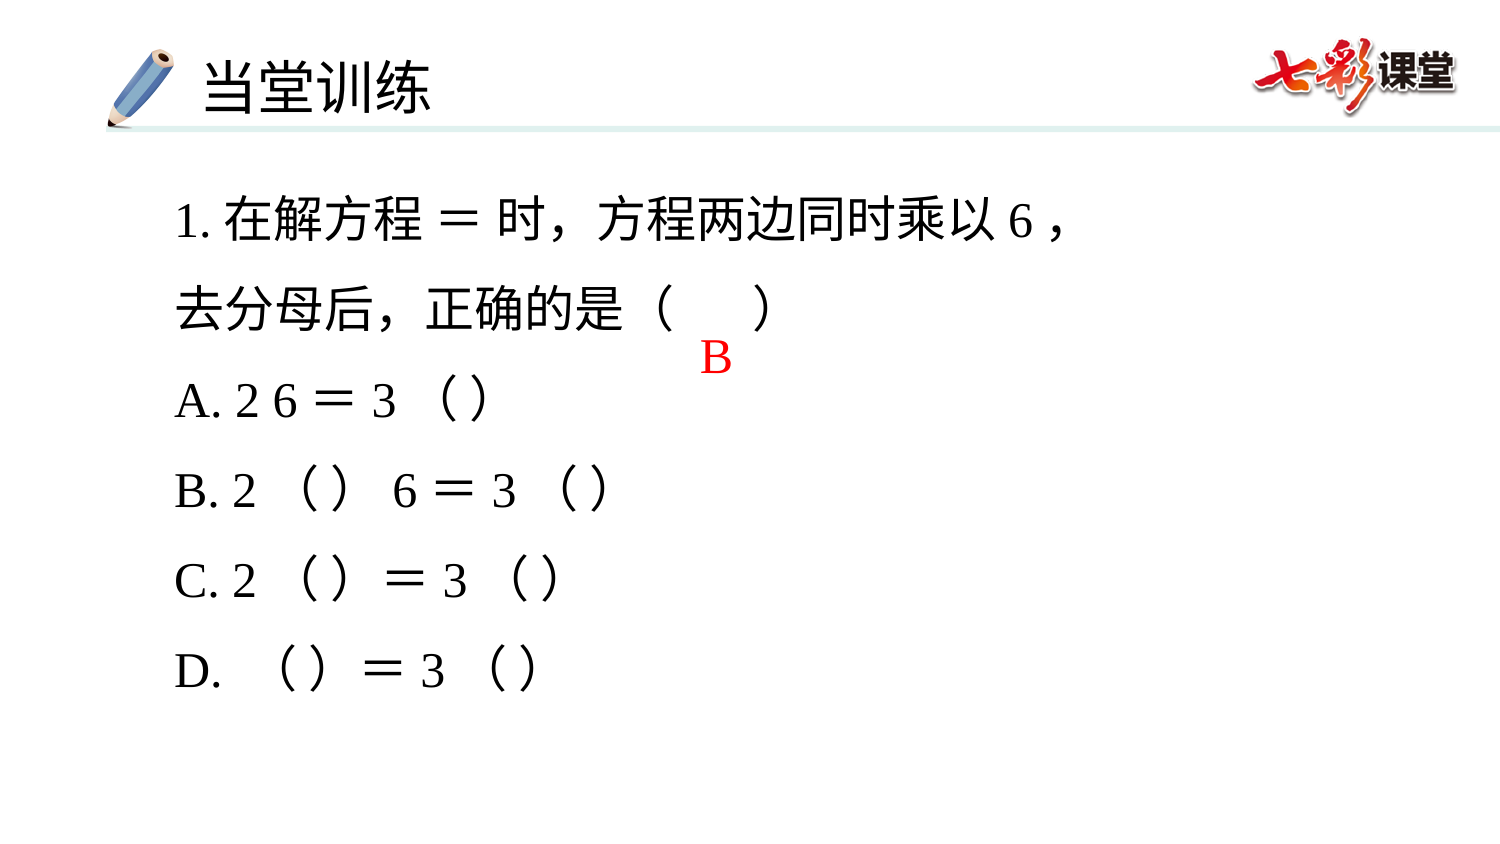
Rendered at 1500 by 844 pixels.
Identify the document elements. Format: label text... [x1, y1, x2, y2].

text_box B [685, 316, 758, 391]
picture [1249, 32, 1461, 118]
picture [100, 32, 181, 146]
